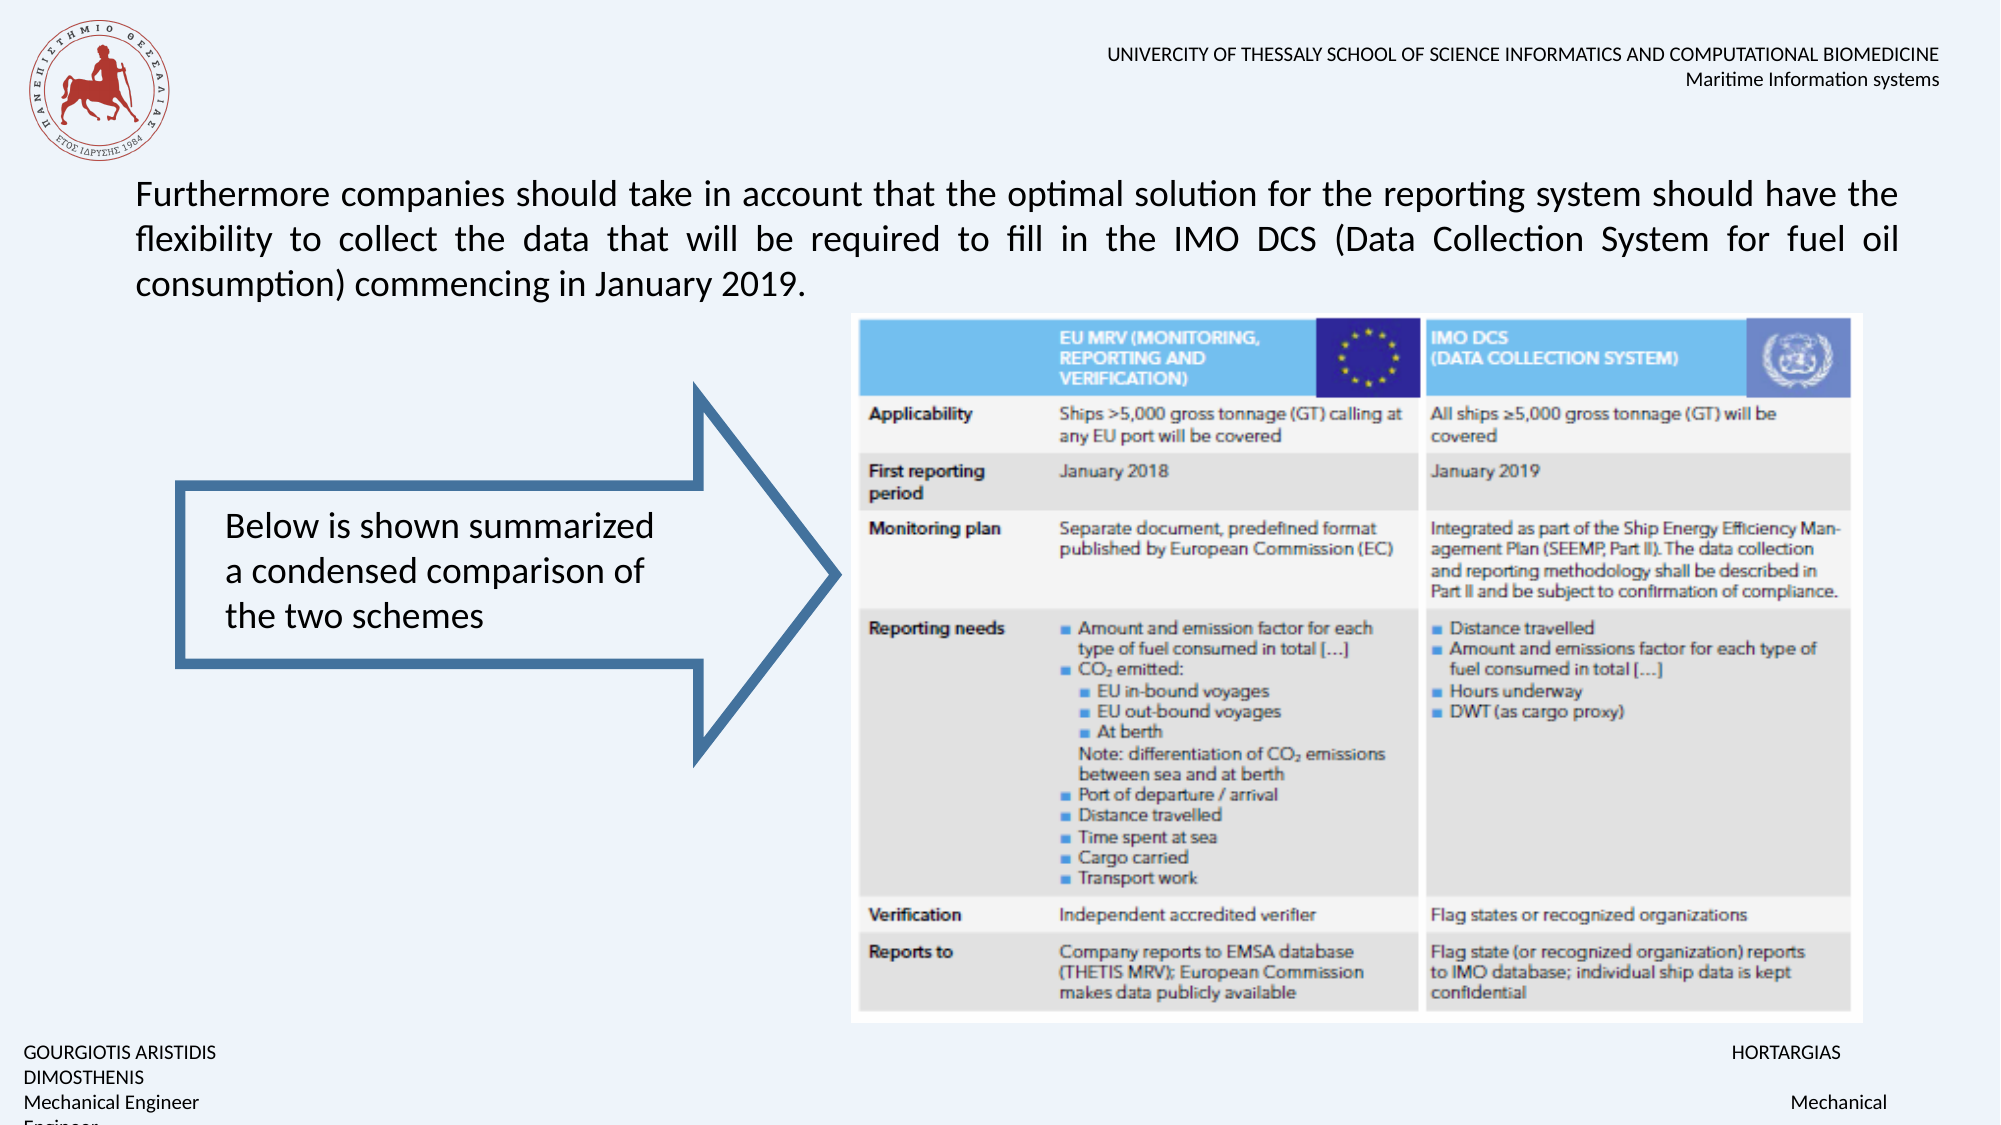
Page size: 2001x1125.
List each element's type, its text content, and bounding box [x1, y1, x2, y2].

text_box [179, 393, 837, 756]
text_box Furthermore companies should take in account that the optimal solution for the reporting system should have the flexibility to collect the data that will be required to fill in the IMO DCS (Data Collection System for fuel oil consumption) commencing in January 2019. [120, 161, 1916, 312]
text_box GOURGIOTIS ARISTIDIS HORTARGIAS DIMOSTHENIS Mechanical Engineer Mechanical Engineer [8, 1030, 1984, 1125]
picture [27, 20, 172, 162]
picture [851, 313, 1863, 1023]
text_box UNIVERCITY OF THESSALY SCHOOL OF SCIENCE INFORMATICS AND COMPUTATIONAL BIOMEDICINE Maritime Information systems [229, 32, 1955, 98]
